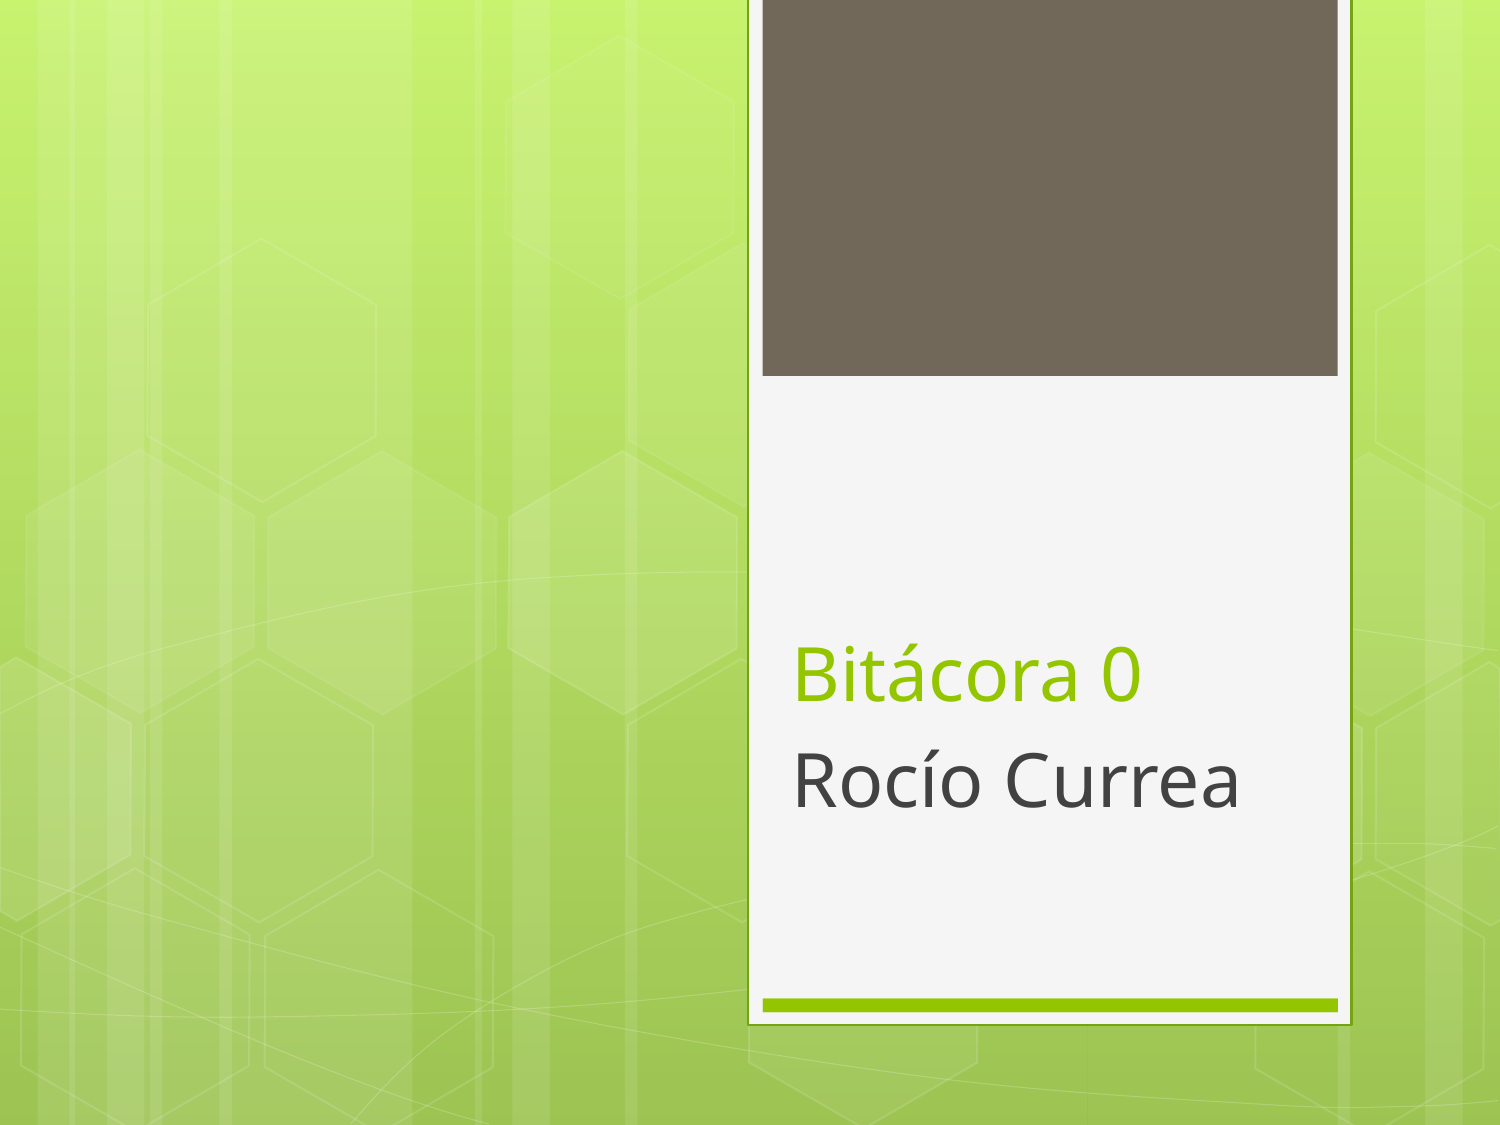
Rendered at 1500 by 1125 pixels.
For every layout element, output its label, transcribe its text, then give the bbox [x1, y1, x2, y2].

subtitle Rocío Currea [776, 725, 1320, 933]
title Bitácora 0 [776, 444, 1320, 724]
